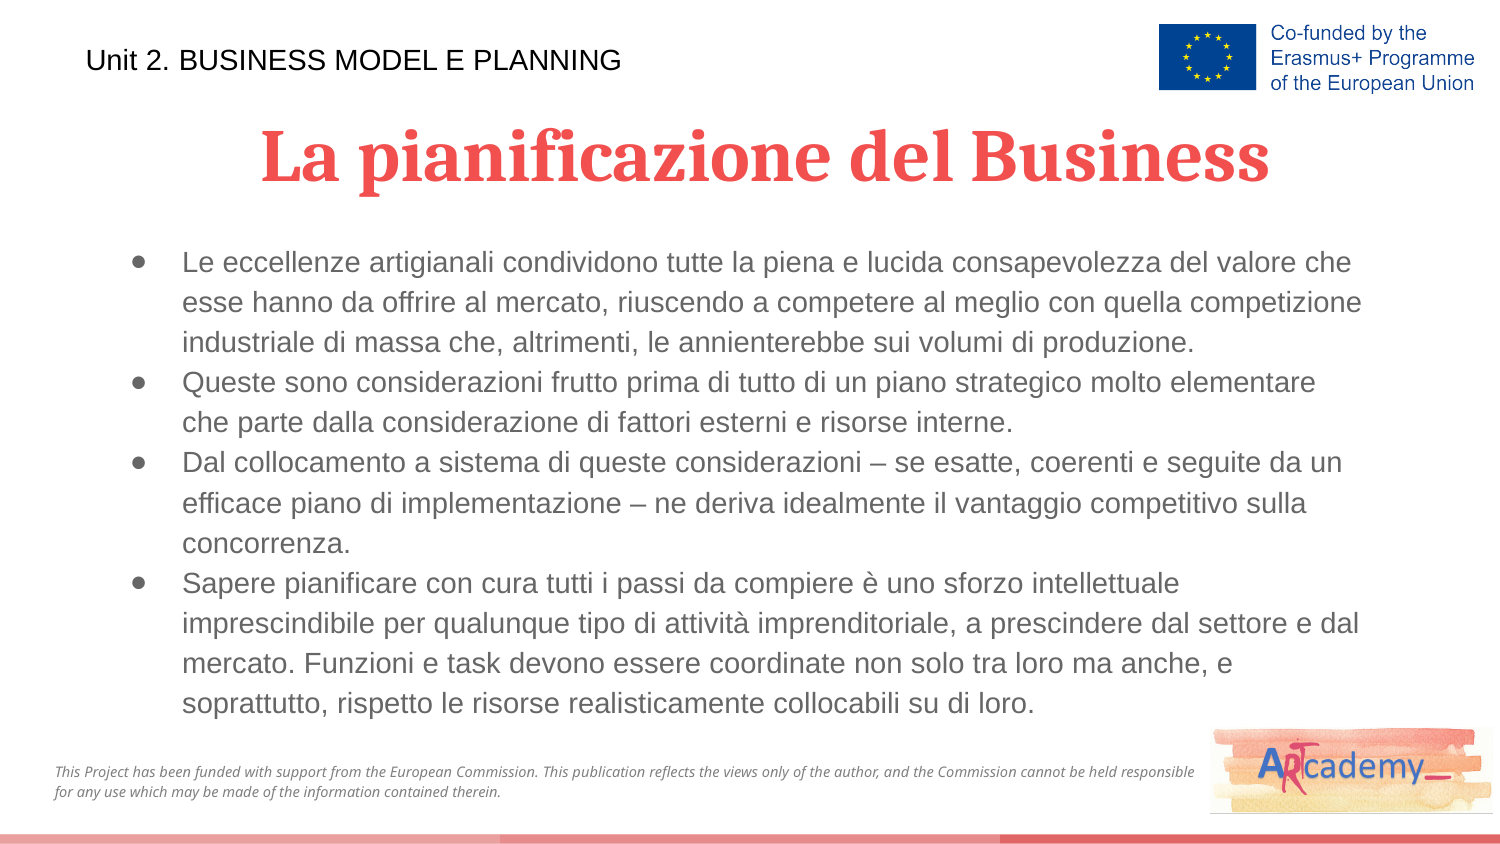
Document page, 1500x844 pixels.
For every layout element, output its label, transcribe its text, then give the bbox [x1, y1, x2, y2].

picture [1210, 709, 1493, 844]
title La pianificazione del Business [180, 4, 1352, 212]
text_box Unit 2. BUSINESS MODEL E PLANNING [70, 33, 750, 84]
picture [1158, 24, 1474, 94]
list Le eccellenze artigianali condividono tutte la piena e lucida consapevolezza del valore che esse hanno da offrire al mercato, riuscendo a competere al meglio con quella competizione industriale di massa che, altrimenti, le annienterebbe sui volumi di produzione. Queste sono considerazioni frutto prima di tutto di un piano strategico molto elementare che parte dalla considerazione di fattori esterni e risorse interne. Dal collocamento a sistema di queste considerazioni – se esatte, coerenti e seguite da un efficace piano di implementazione – ne deriva idealmente il vantaggio competitivo sulla concorrenza. Sapere pianificare con cura tutti i passi da compiere è uno sforzo intellettuale imprescindibile per qualunque tipo di attività imprenditoriale, a prescindere dal settore e dal mercato. Funzioni e task devono essere coordinate non solo tra loro ma anche, e soprattutto, rispetto le risorse realisticamente collocabili su di loro. [92, 222, 1380, 665]
text_box This Project has been funded with support from the European Commission. This publication reflects the views only of the author, and the Commission cannot be held responsible for any use which may be made of the information contained therein. [39, 754, 1205, 799]
